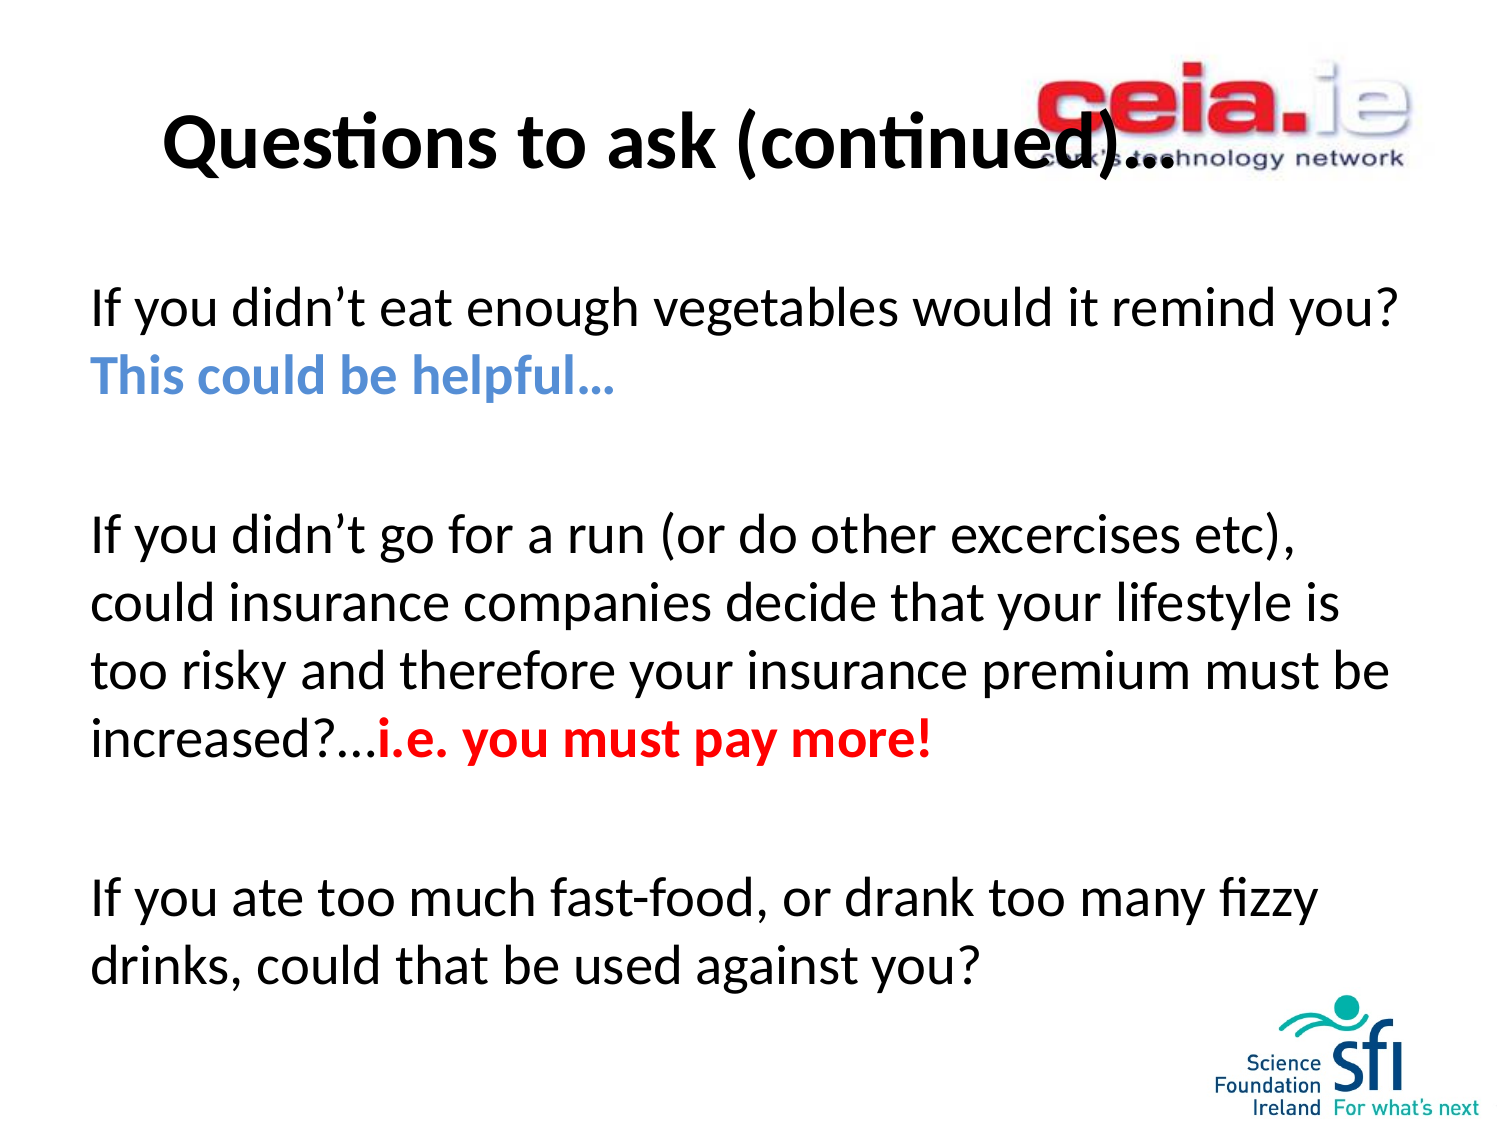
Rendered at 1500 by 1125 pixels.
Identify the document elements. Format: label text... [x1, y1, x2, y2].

list If you didn’t eat enough vegetables would it remind you? This could be helpful… If you didn’t go for a run (or do other excercises etc), could insurance companies decide that your lifestyle is too risky and therefore your insurance premium must be increased?…i.e. you must pay more! If you ate too much fast-food, or drank too many fizzy drinks, could that be used against you? [75, 262, 1425, 1005]
picture [1196, 987, 1497, 1125]
picture [1021, 30, 1485, 195]
title Questions to ask (continued)… [147, 42, 1199, 231]
